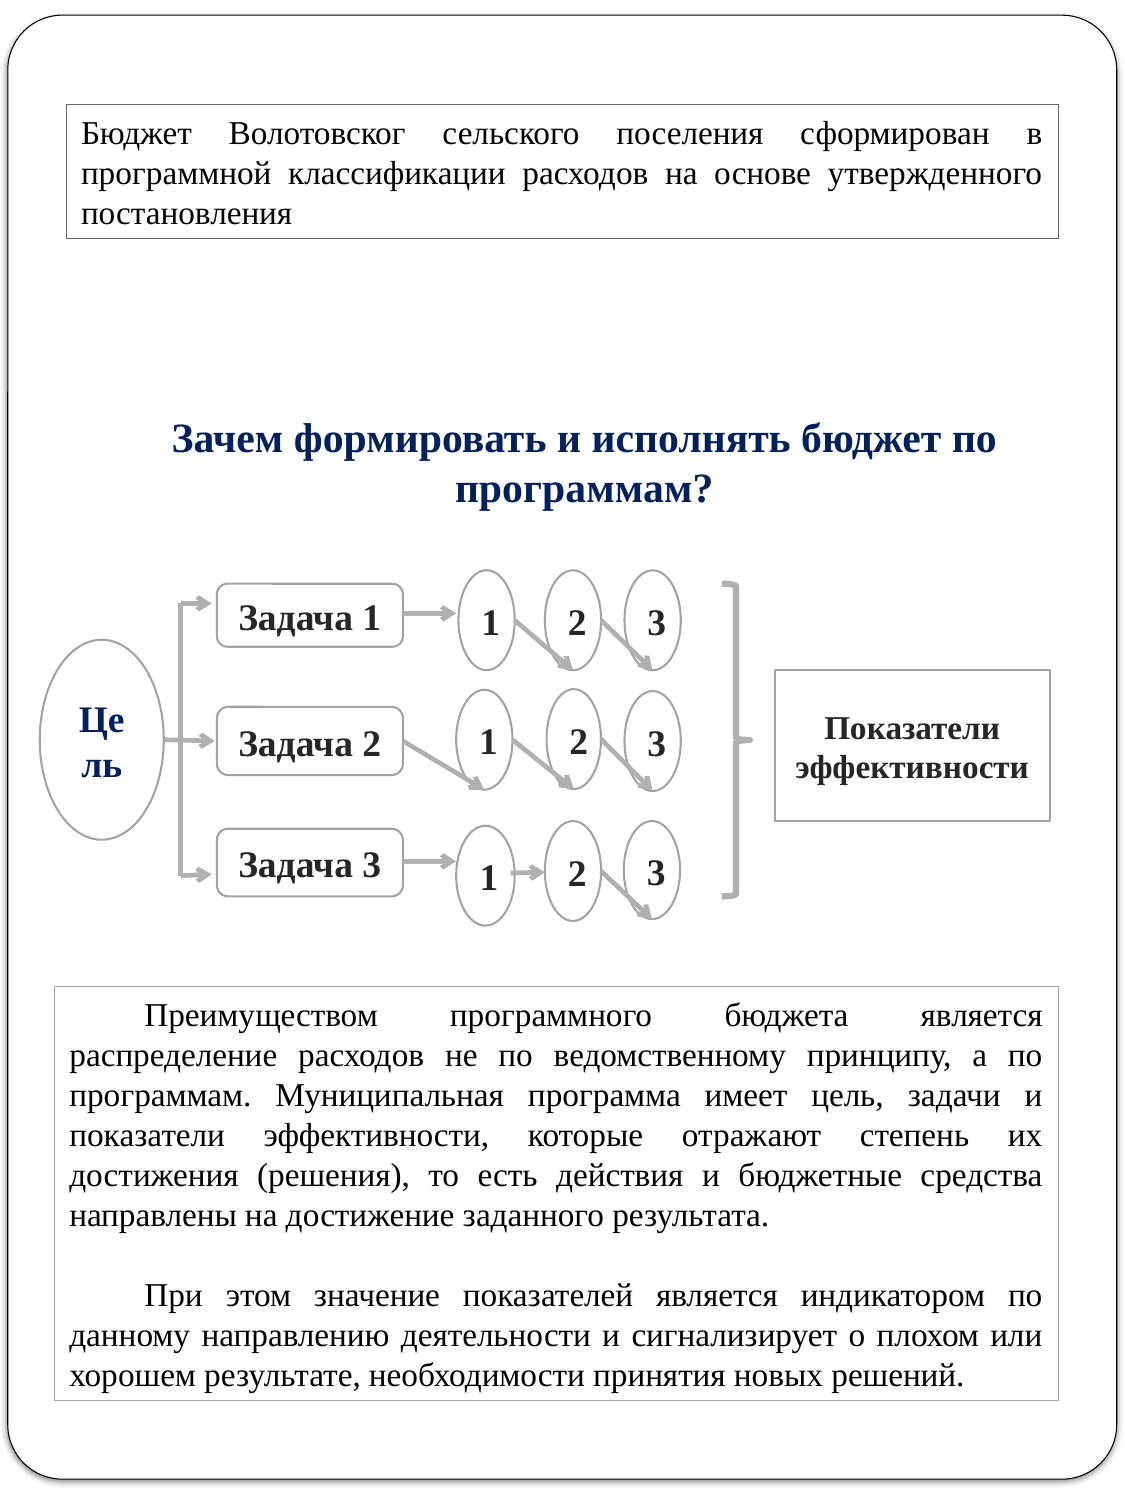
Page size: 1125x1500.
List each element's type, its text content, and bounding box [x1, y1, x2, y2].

text_box Цель [38, 638, 165, 841]
text_box Преимуществом программного бюджета является распределение расходов не по ведомственному принципу, а по программам. Муниципальная программа имеет цель, задачи и показатели эффективности, которые отражают степень их достижения (решения), то есть действия и бюджетные средства направлены на достижение заданного результата. При этом значение показателей является индикатором по данному направлению деятельности и сигнализирует о плохом или хорошем результате, необходимости принятия новых решений. [54, 986, 1059, 1401]
text_box 1 [455, 688, 514, 791]
text_box Бюджет Волотовског сельского поселения сформирован в программной классификации расходов на основе утвержденного постановления [66, 104, 1059, 239]
text_box 2 [543, 820, 603, 923]
text_box Показатели эффективности [774, 669, 1051, 822]
text_box 1 [455, 824, 516, 927]
text_box 3 [623, 569, 682, 672]
text_box 2 [543, 569, 603, 672]
text_box [721, 582, 751, 898]
text_box 3 [623, 690, 682, 793]
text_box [600, 738, 625, 742]
text_box Задача 1 [215, 582, 404, 648]
text_box 1 [457, 569, 516, 672]
text_box 3 [622, 819, 682, 921]
text_box 2 [545, 688, 603, 791]
text_box Задача 2 [215, 705, 404, 777]
text_box Зачем формировать и исполнять бюджет по программам? [92, 403, 1077, 519]
text_box Задача 3 [215, 827, 404, 898]
